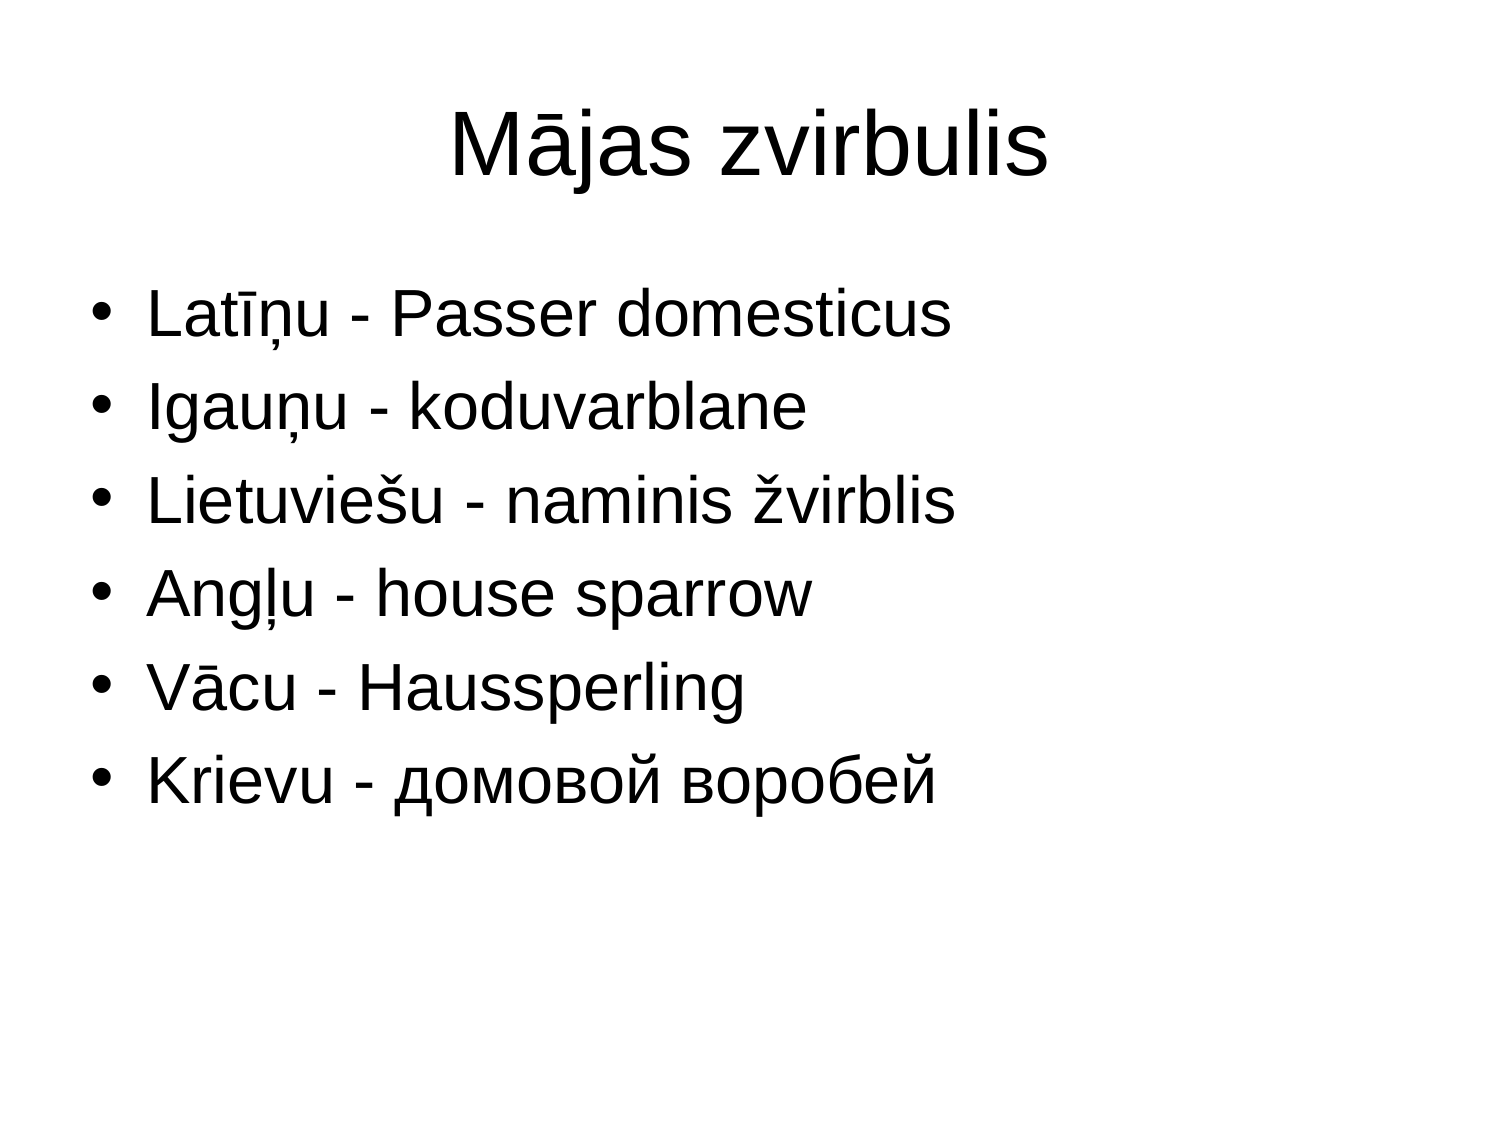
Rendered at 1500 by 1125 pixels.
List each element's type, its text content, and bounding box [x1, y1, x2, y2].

title Mājas zvirbulis [74, 44, 1426, 233]
list Latīņu - Passer domesticus Igauņu - koduvarblane Lietuviešu - naminis žvirblis Angļu - house sparrow Vācu - Haussperling Krievu - домовой воробей [74, 262, 1426, 1006]
